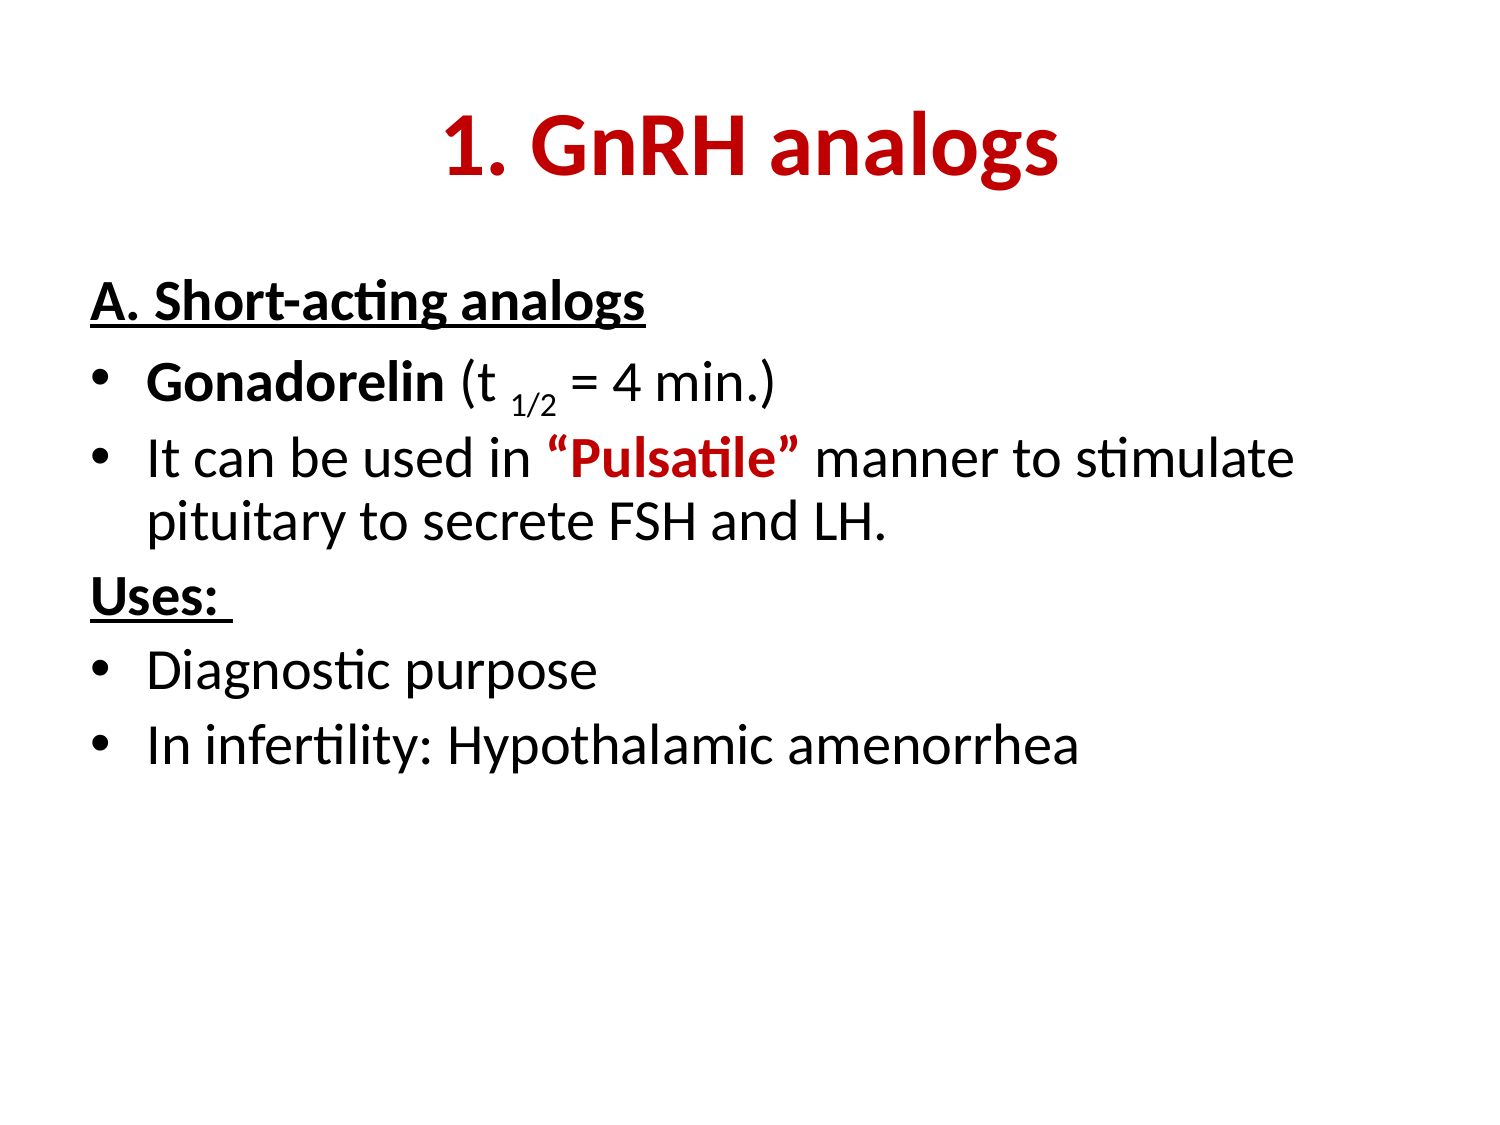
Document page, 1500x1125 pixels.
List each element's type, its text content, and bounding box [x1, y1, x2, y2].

list A. Short-acting analogs Gonadorelin (t 1/2 = 4 min.) It can be used in “Pulsatile” manner to stimulate pituitary to secrete FSH and LH. Uses: Diagnostic purpose In infertility: Hypothalamic amenorrhea [75, 262, 1425, 1005]
title 1. GnRH analogs [75, 45, 1425, 233]
